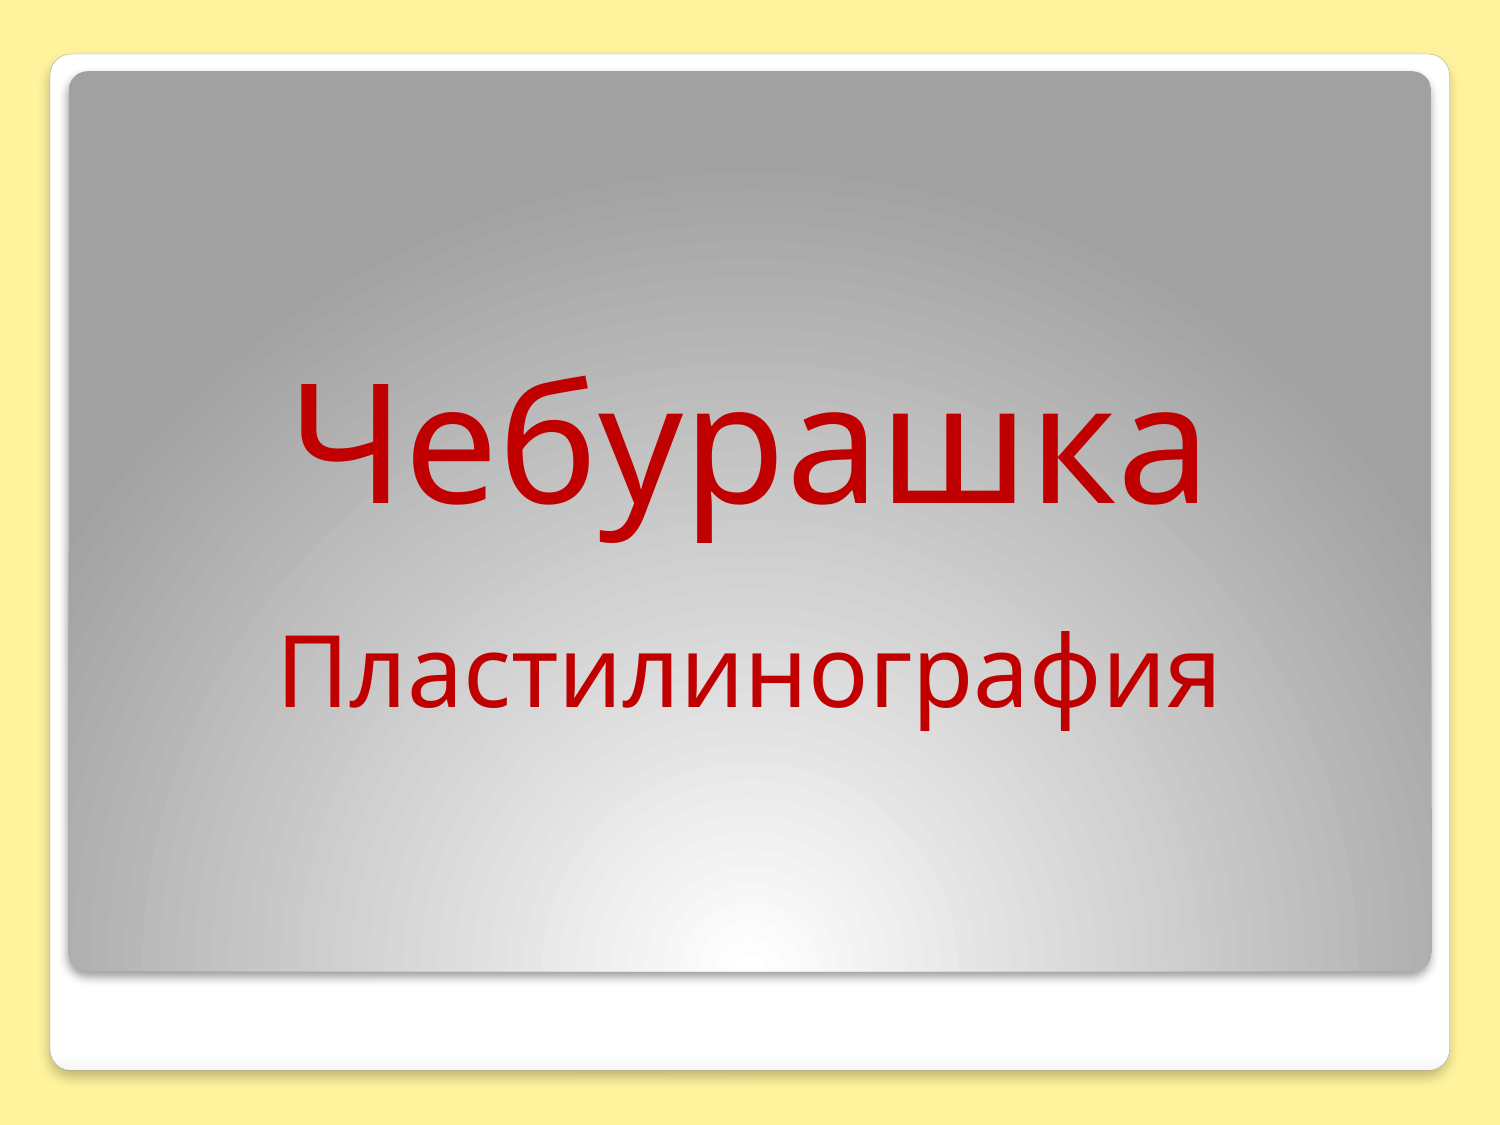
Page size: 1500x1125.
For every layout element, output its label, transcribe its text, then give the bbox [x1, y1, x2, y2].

title [82, 128, 1425, 929]
text_box Чебурашка Пластилинография [76, 90, 1424, 735]
